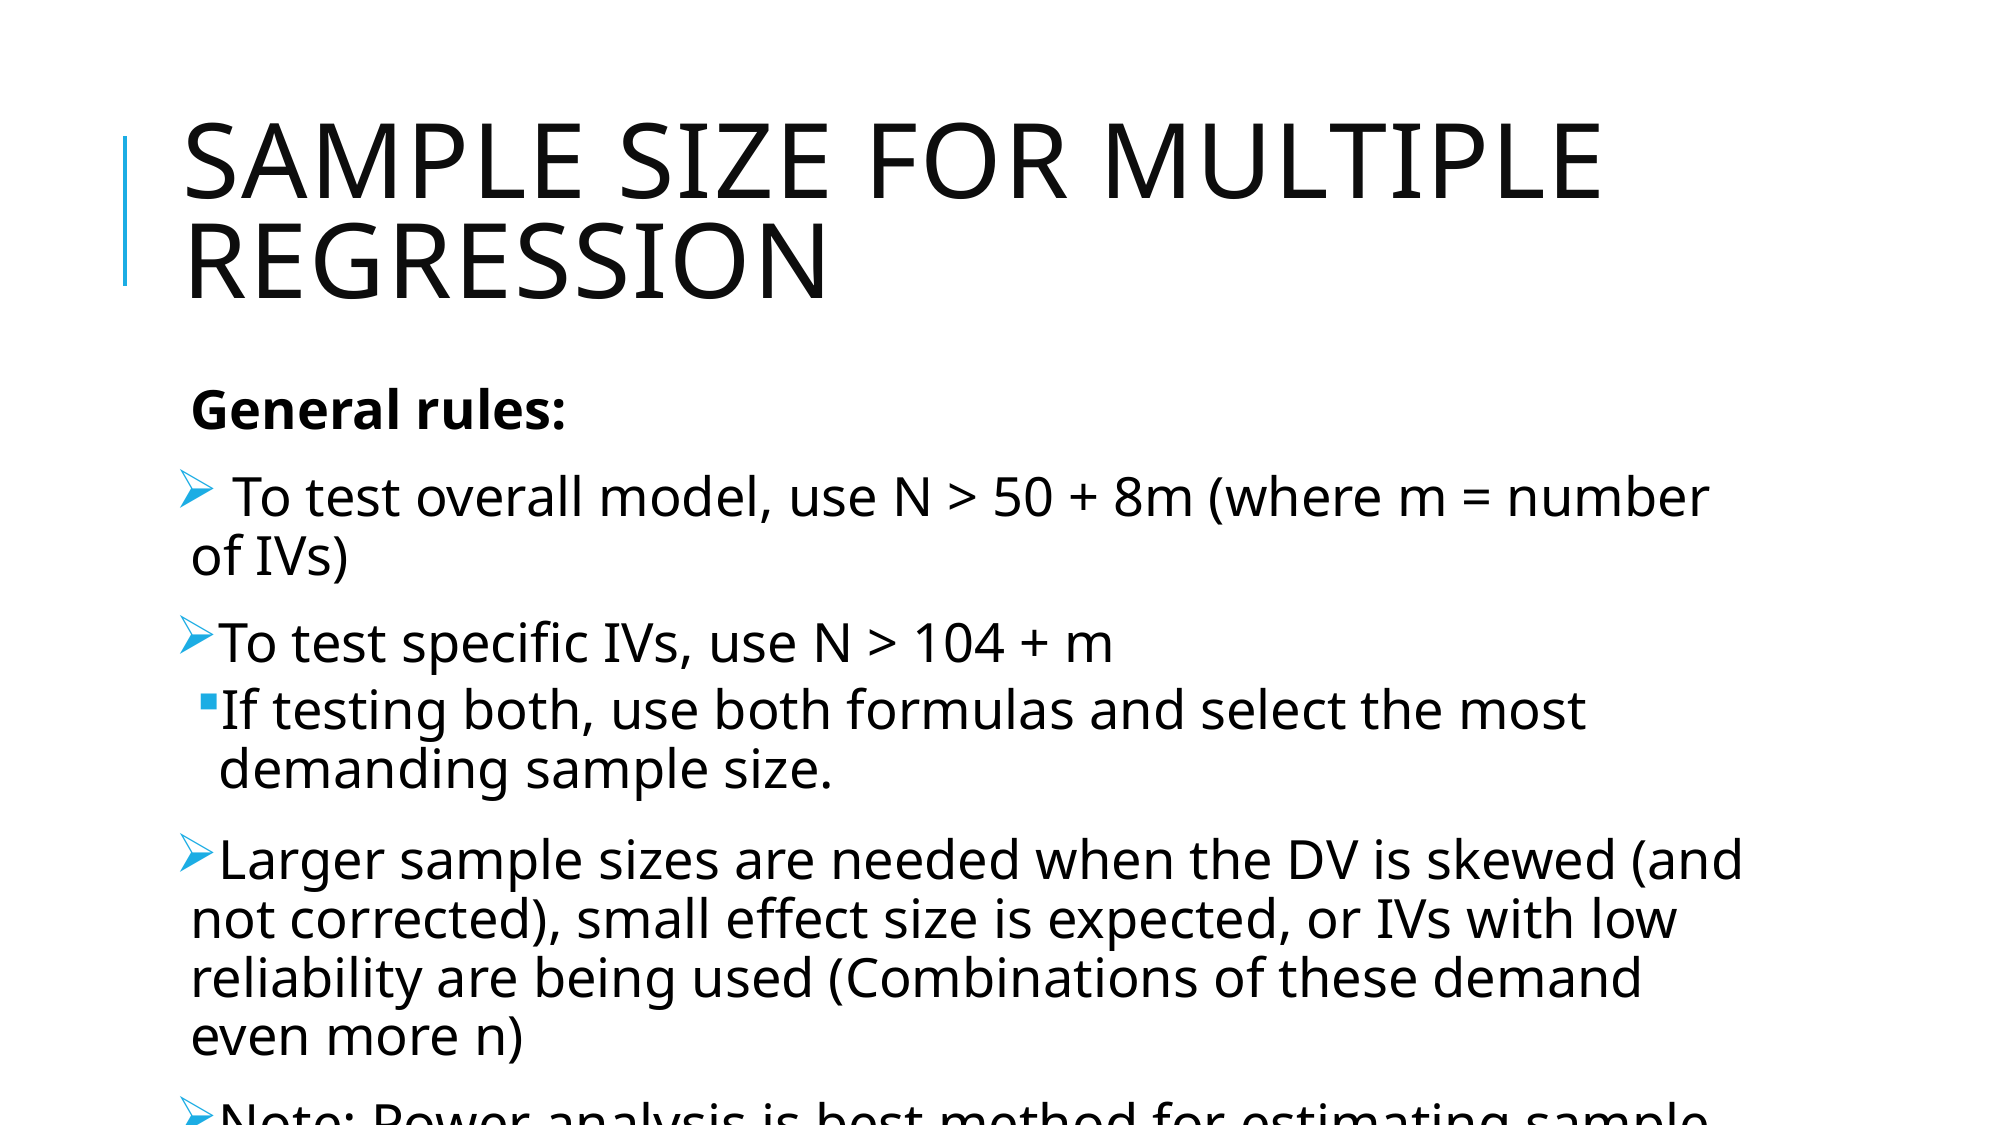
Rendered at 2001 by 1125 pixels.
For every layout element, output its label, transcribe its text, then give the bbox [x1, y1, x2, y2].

title Sample size for multiple regression [168, 96, 1763, 342]
list General rules: To test overall model, use N > 50 + 8m (where m = number of IVs) To test specific IVs, use N > 104 + m If testing both, use both formulas and select the most demanding sample size. Larger sample sizes are needed when the DV is skewed (and not corrected), small effect size is expected, or IVs with low reliability are being used (Combinations of these demand even more n) Note: Power analysis is best method for estimating sample size [168, 375, 1763, 1035]
